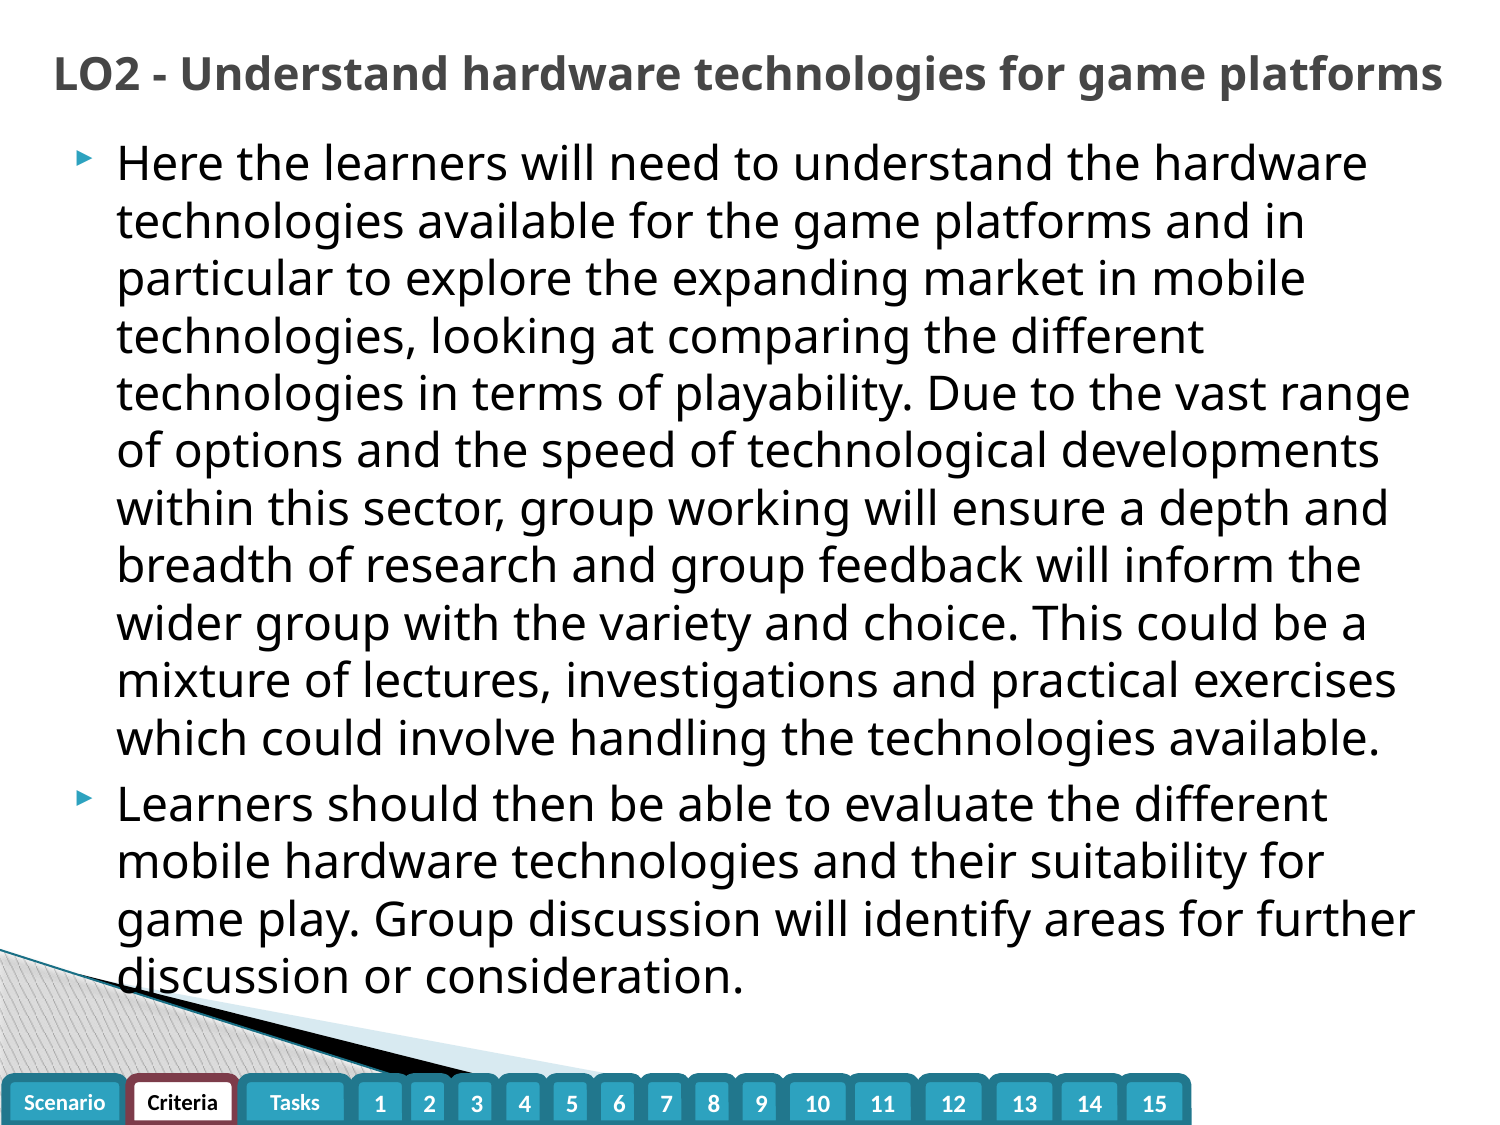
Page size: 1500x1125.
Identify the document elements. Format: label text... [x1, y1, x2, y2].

title LO2 - Understand hardware technologies for game platforms [37, 19, 1471, 126]
list Here the learners will need to understand the hardware technologies available for the game platforms and in particular to explore the expanding market in mobile technologies, looking at comparing the different technologies in terms of playability. Due to the vast range of options and the speed of technological developments within this sector, group working will ensure a depth and breadth of research and group feedback will inform the wider group with the variety and choice. This could be a mixture of lectures, investigations and practical exercises which could involve handling the technologies available. Learners should then be able to evaluate the different mobile hardware technologies and their suitability for game play. Group discussion will identify areas for further discussion or consideration. [41, 126, 1471, 1071]
